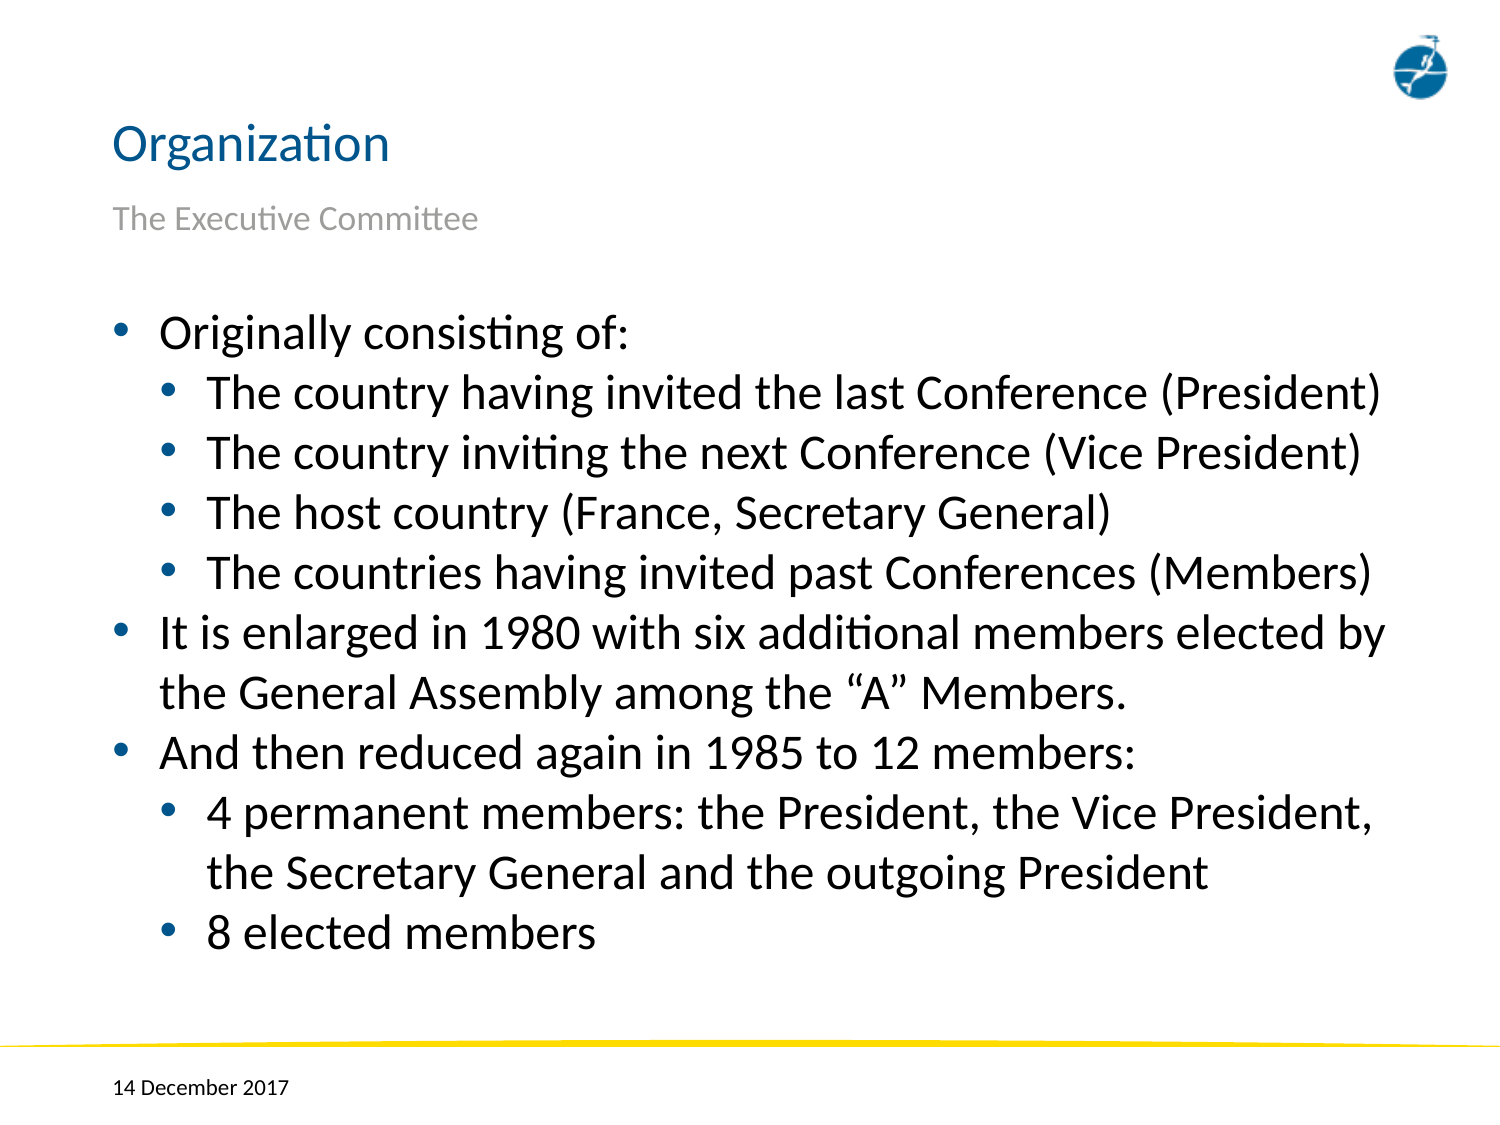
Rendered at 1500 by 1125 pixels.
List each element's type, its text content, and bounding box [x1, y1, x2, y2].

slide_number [112, 1046, 461, 1125]
title Organization [112, 19, 1388, 173]
list The Executive Committee Originally consisting of: The country having invited the last Conference (President) The country inviting the next Conference (Vice President) The host country (France, Secretary General) The countries having invited past Conferences (Members) It is enlarged in 1980 with six additional members elected by the General Assembly among the “A” Members. And then reduced again in 1985 to 12 members: 4 permanent members: the President, the Vice President, the Secretary General and the outgoing President 8 elected members [112, 190, 1388, 994]
